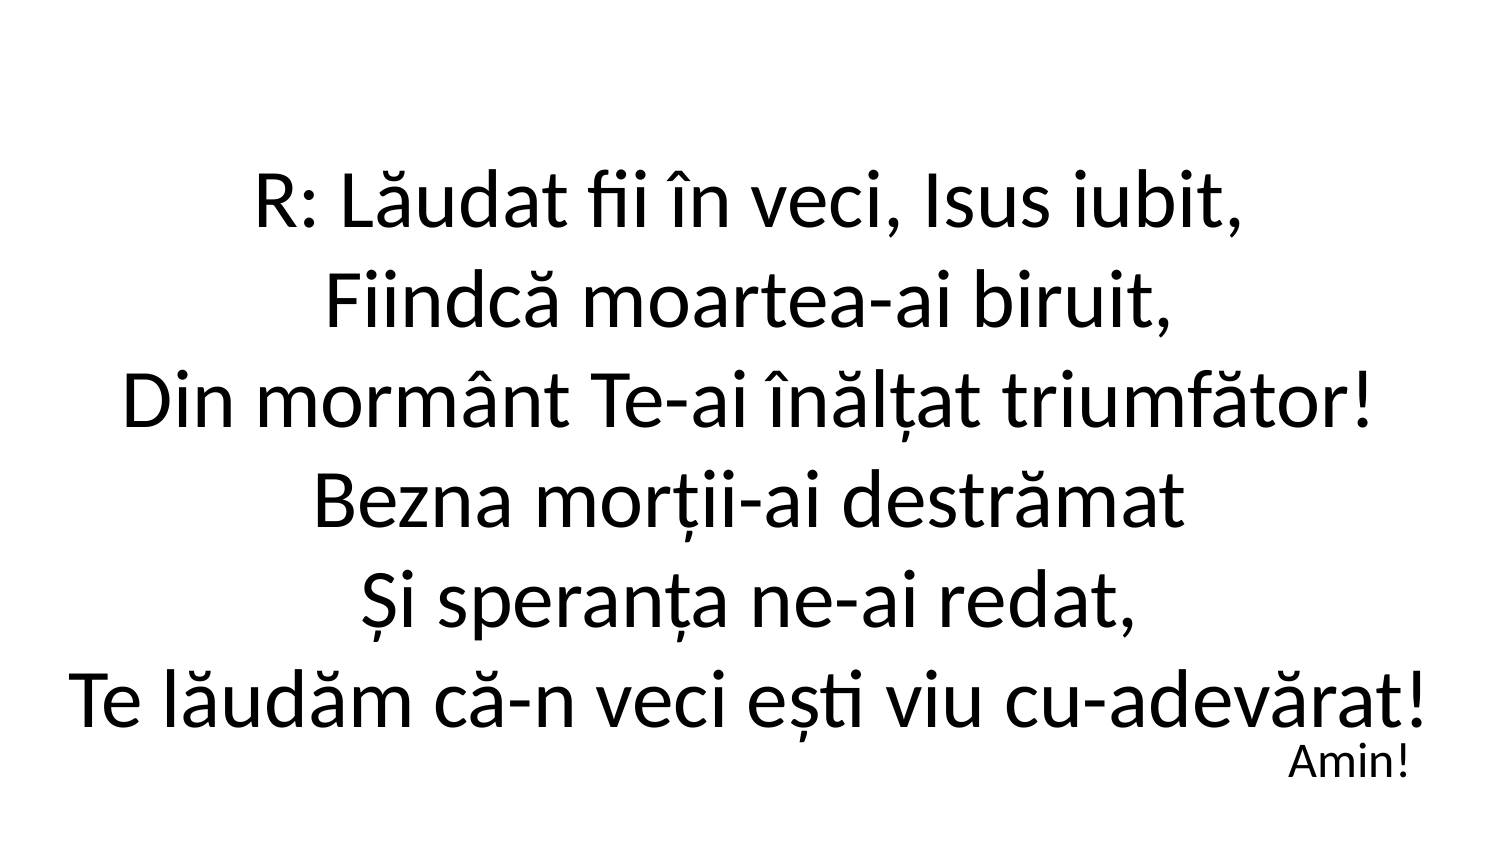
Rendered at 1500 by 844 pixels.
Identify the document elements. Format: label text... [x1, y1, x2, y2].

text_box Amin! [1273, 674, 1427, 795]
text_box R: Lăudat fii în veci, Isus iubit, Fiindcă moartea-ai biruit, Din mormânt Te-ai înălțat triumfător! Bezna morții-ai destrămat Și speranța ne-ai redat, Te lăudăm că-n veci ești viu cu-adevărat! [53, 92, 1447, 752]
